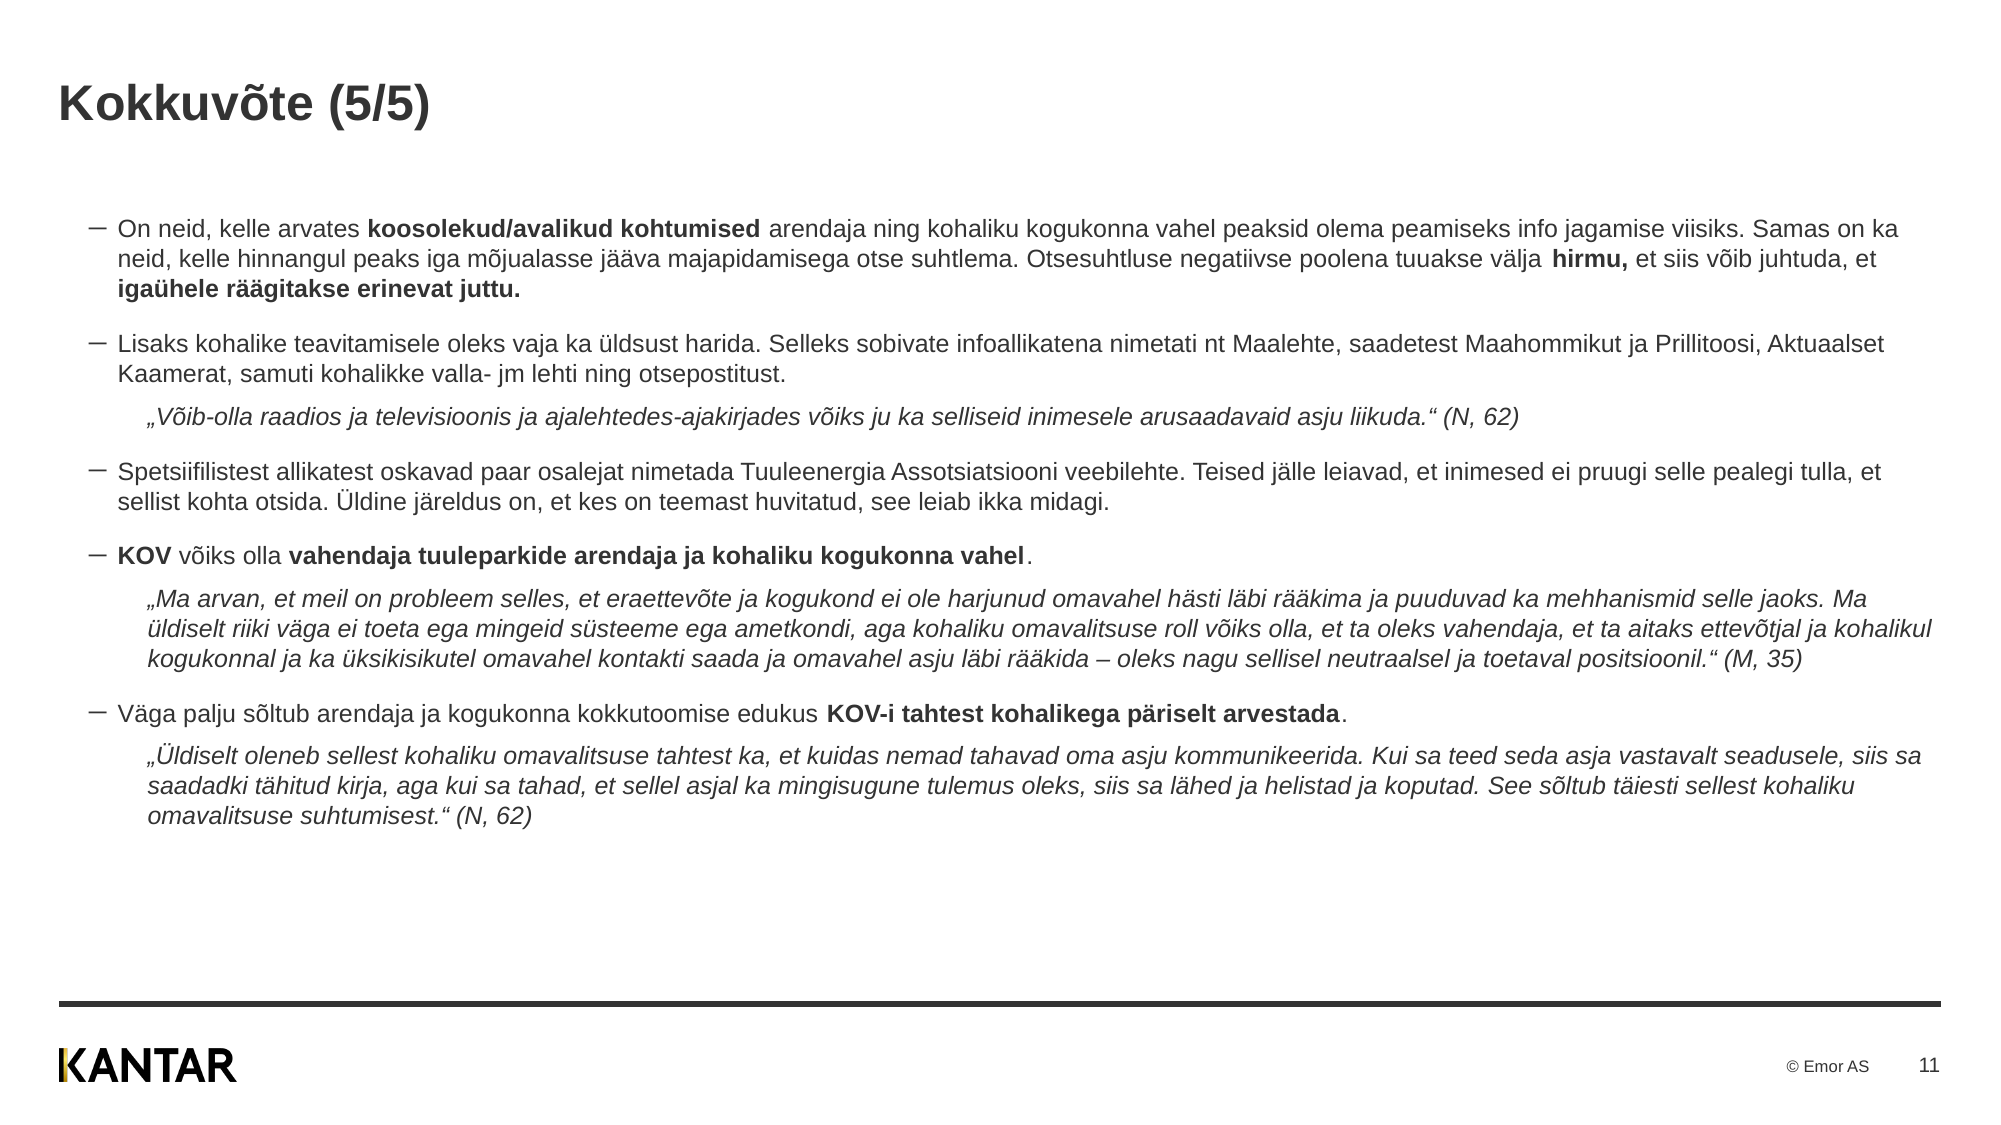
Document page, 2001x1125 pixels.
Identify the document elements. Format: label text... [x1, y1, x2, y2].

picture [59, 1048, 237, 1082]
slide_number 11 [1780, 1048, 1941, 1081]
title Kokkuvõte (5/5) [59, 70, 1941, 137]
list On neid, kelle arvates koosolekud/avalikud kohtumised arendaja ning kohaliku kogukonna vahel peaksid olema peamiseks info jagamise viisiks. Samas on ka neid, kelle hinnangul peaks iga mõjualasse jääva majapidamisega otse suhtlema. Otsesuhtluse negatiivse poolena tuuakse välja hirmu, et siis võib juhtuda, et igaühele räägitakse erinevat juttu. Lisaks kohalike teavitamisele oleks vaja ka üldsust harida. Selleks sobivate infoallikatena nimetati nt Maalehte, saadetest Maahommikut ja Prillitoosi, Aktuaalset Kaamerat, samuti kohalikke valla- jm lehti ning otsepostitust. „Võib-olla raadios ja televisioonis ja ajalehtedes-ajakirjades võiks ju ka selliseid inimesele arusaadavaid asju liikuda.“ (N, 62) Spetsiifilistest allikatest oskavad paar osalejat nimetada Tuuleenergia Assotsiatsiooni veebilehte. Teised jälle leiavad, et inimesed ei pruugi selle pealegi tulla, et sellist kohta otsida. Üldine järeldus on, et kes on teemast huvitatud, see leiab ikka midagi. KOV võiks olla vahendaja tuuleparkide arendaja ja kohaliku kogukonna vahel. „Ma arvan, et meil on probleem selles, et eraettevõte ja kogukond ei ole harjunud omavahel hästi läbi rääkima ja puuduvad ka mehhanismid selle jaoks. Ma üldiselt riiki väga ei toeta ega mingeid süsteeme ega ametkondi, aga kohaliku omavalitsuse roll võiks olla, et ta oleks vahendaja, et ta aitaks ettevõtjal ja kohalikul kogukonnal ja ka üksikisikutel omavahel kontakti saada ja omavahel asju läbi rääkida – oleks nagu sellisel neutraalsel ja toetaval positsioonil.“ (M, 35) Väga palju sõltub arendaja ja kogukonna kokkutoomise edukus KOV-i tahtest kohalikega päriselt arvestada. „Üldiselt oleneb sellest kohaliku omavalitsuse tahtest ka, et kuidas nemad tahavad oma asju kommunikeerida. Kui sa teed seda asja vastavalt seadusele, siis sa saadadki tähitud kirja, aga kui sa tahad, et sellel asjal ka mingisugune tulemus oleks, siis sa lähed ja helistad ja koputad. See sõltub täiesti sellest kohaliku omavalitsuse suhtumisest.“ (N, 62) [59, 213, 1937, 975]
